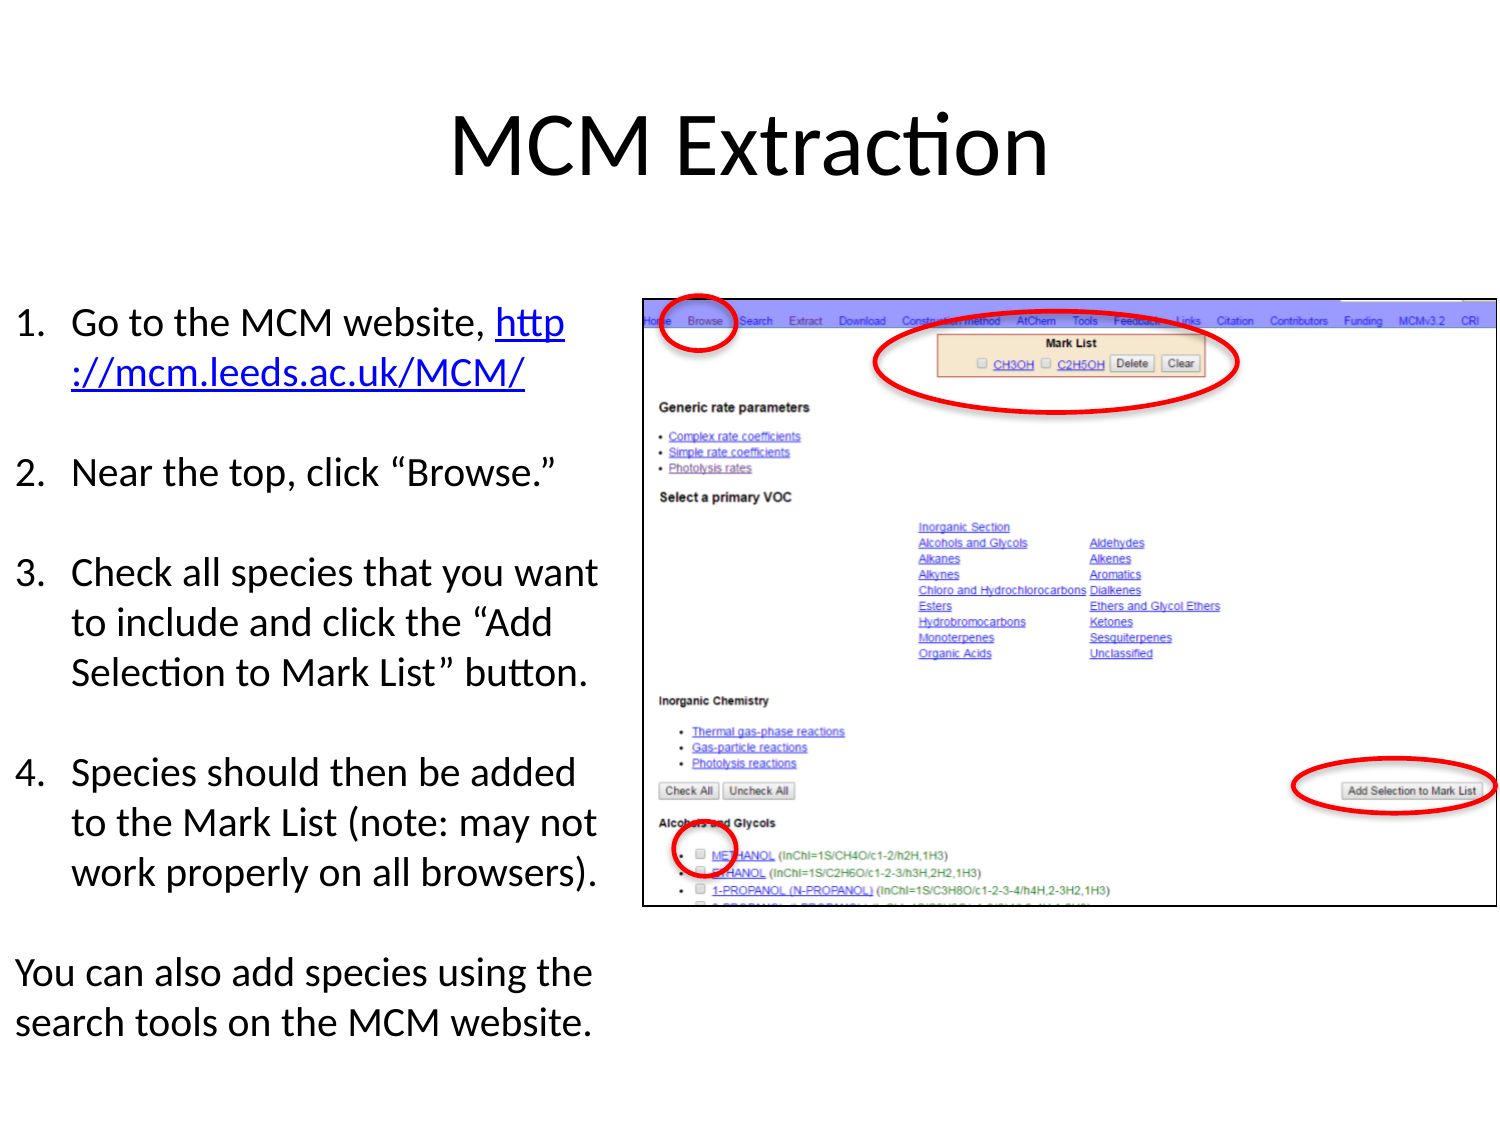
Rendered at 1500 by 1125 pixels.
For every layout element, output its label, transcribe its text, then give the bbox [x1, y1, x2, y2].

text_box Go to the MCM website, http://mcm.leeds.ac.uk/MCM/ Near the top, click “Browse.” Check all species that you want to include and click the “Add Selection to Mark List” button. Species should then be added to the Mark List (note: may not work properly on all browsers). You can also add species using the search tools on the MCM website. [0, 287, 625, 1103]
text_box [681, 294, 717, 298]
picture [643, 299, 1496, 906]
title MCM Extraction [75, 45, 1425, 233]
